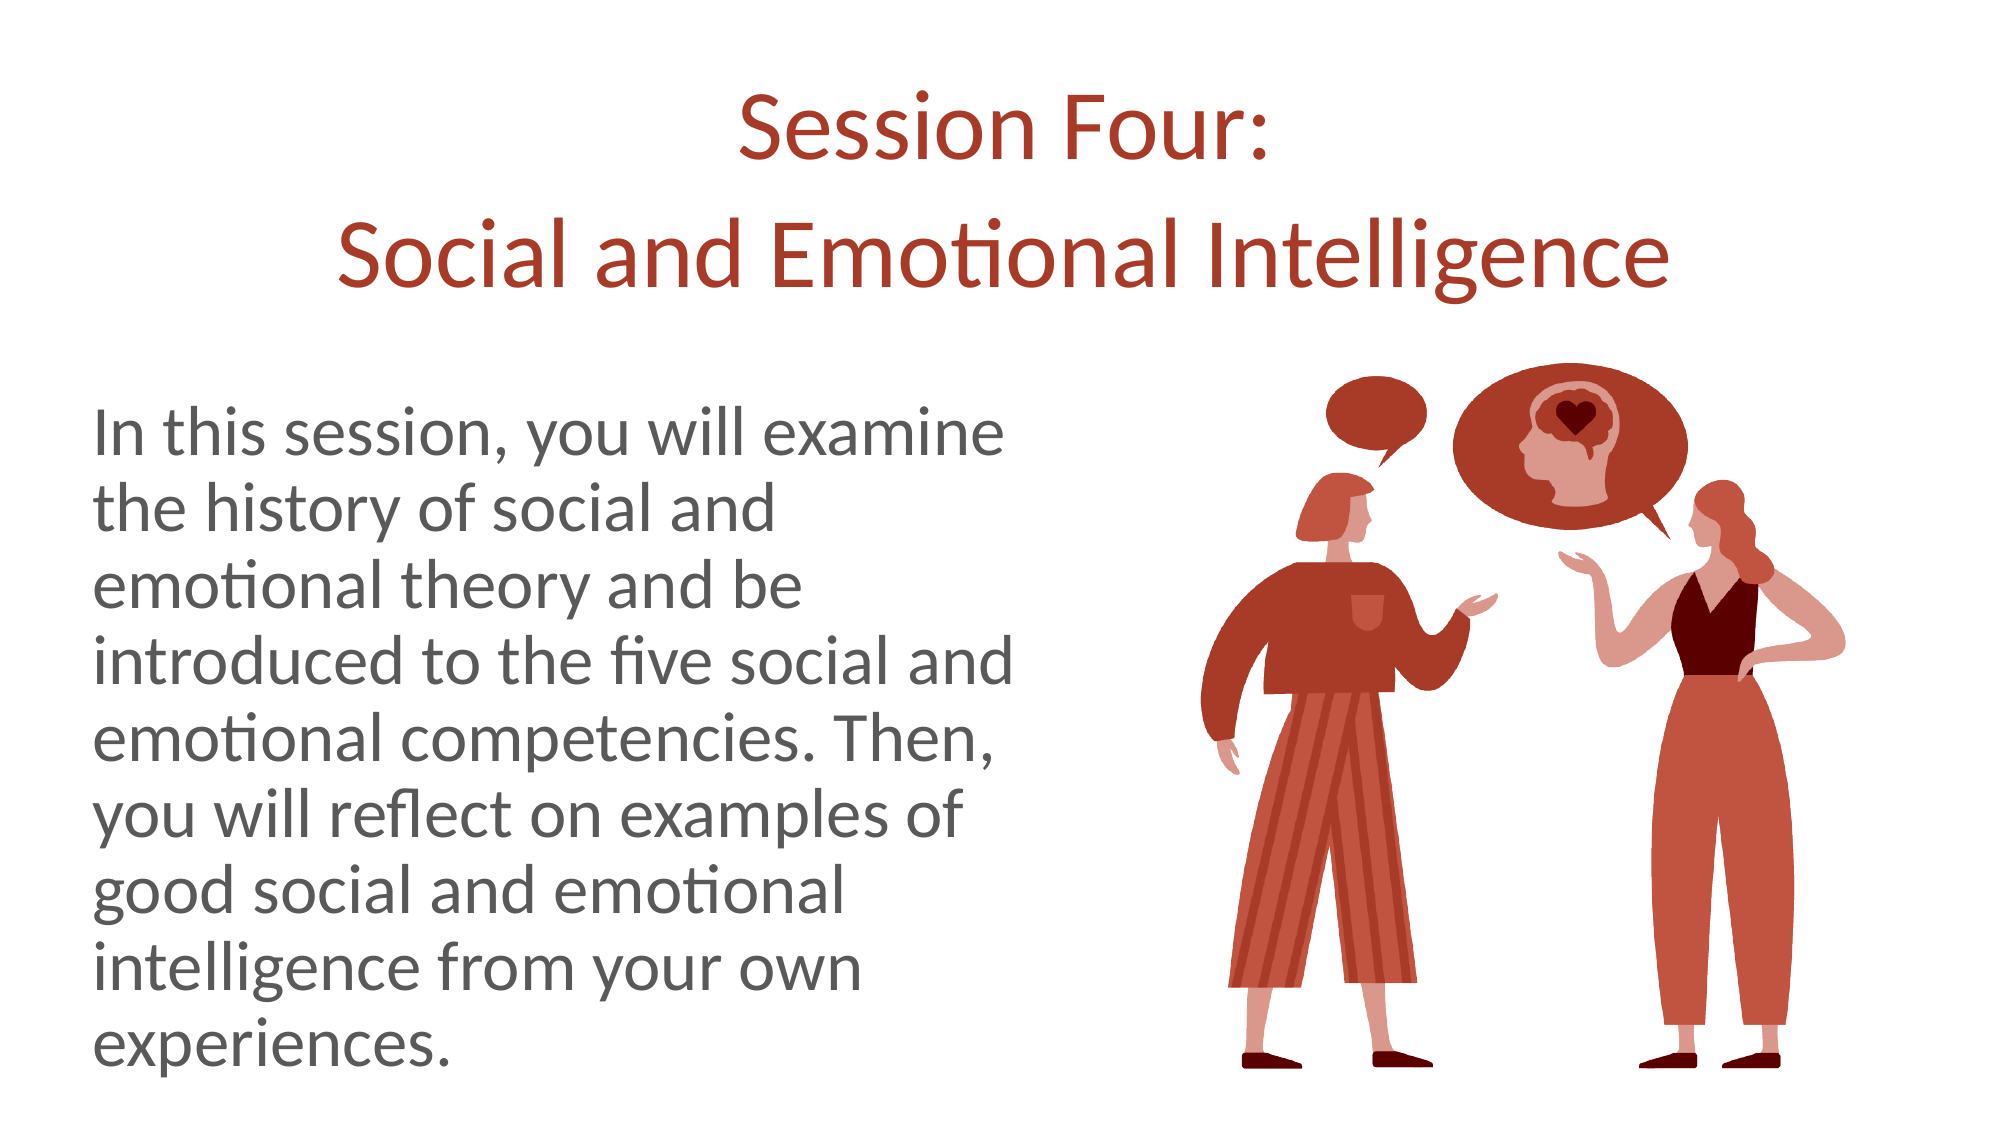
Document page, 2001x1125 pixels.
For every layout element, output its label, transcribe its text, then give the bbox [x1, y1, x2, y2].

picture [1200, 363, 1846, 1069]
list In this session, you will examine the history of social and emotional theory and be introduced to the five social and emotional competencies. Then, you will reflect on examples of good social and emotional intelligence from your own experiences. [77, 386, 1087, 1046]
list Session Four: Social and Emotional Intelligence [77, 65, 1934, 320]
